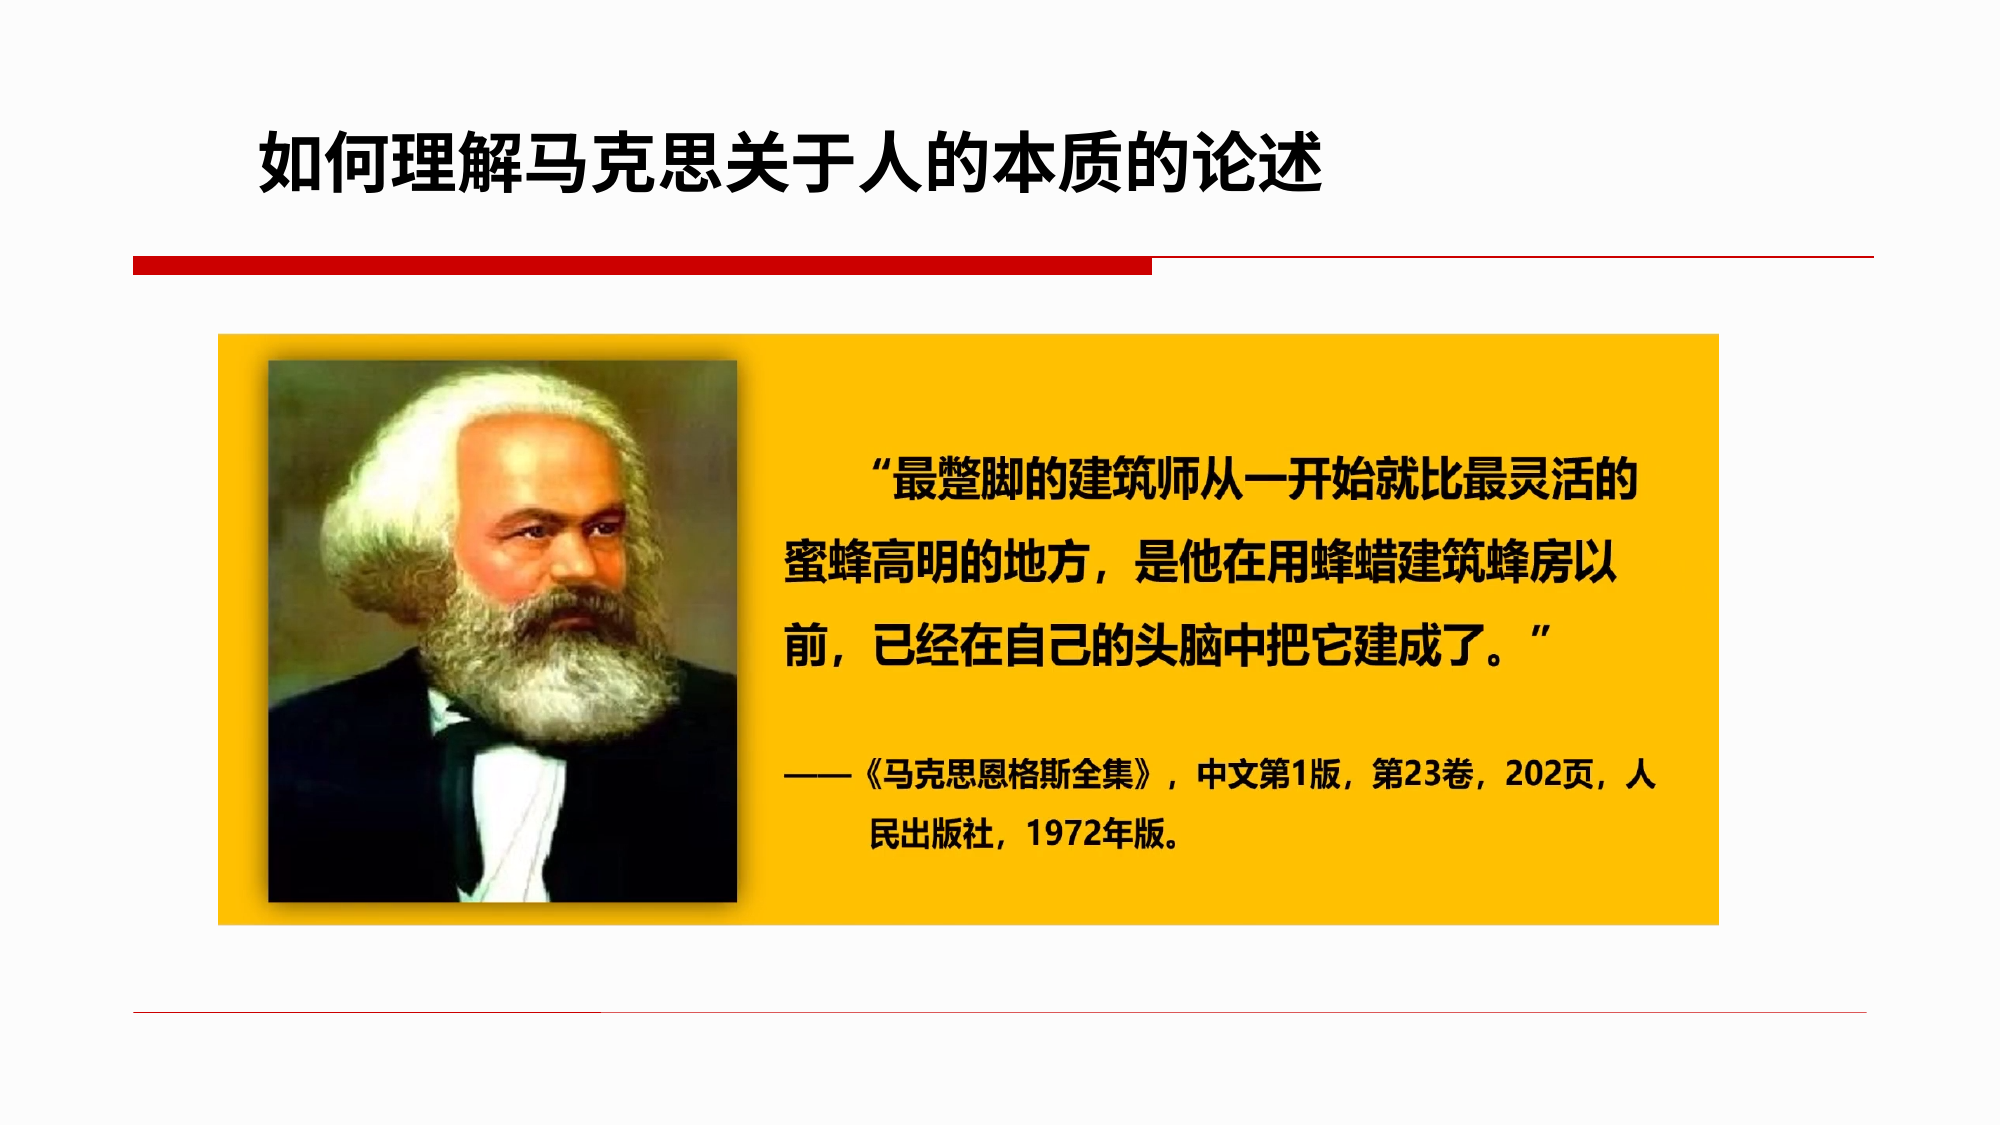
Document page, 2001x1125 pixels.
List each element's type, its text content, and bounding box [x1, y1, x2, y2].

picture [217, 333, 1719, 926]
text_box 如何理解马克思关于人的本质的论述 [116, 104, 1467, 218]
